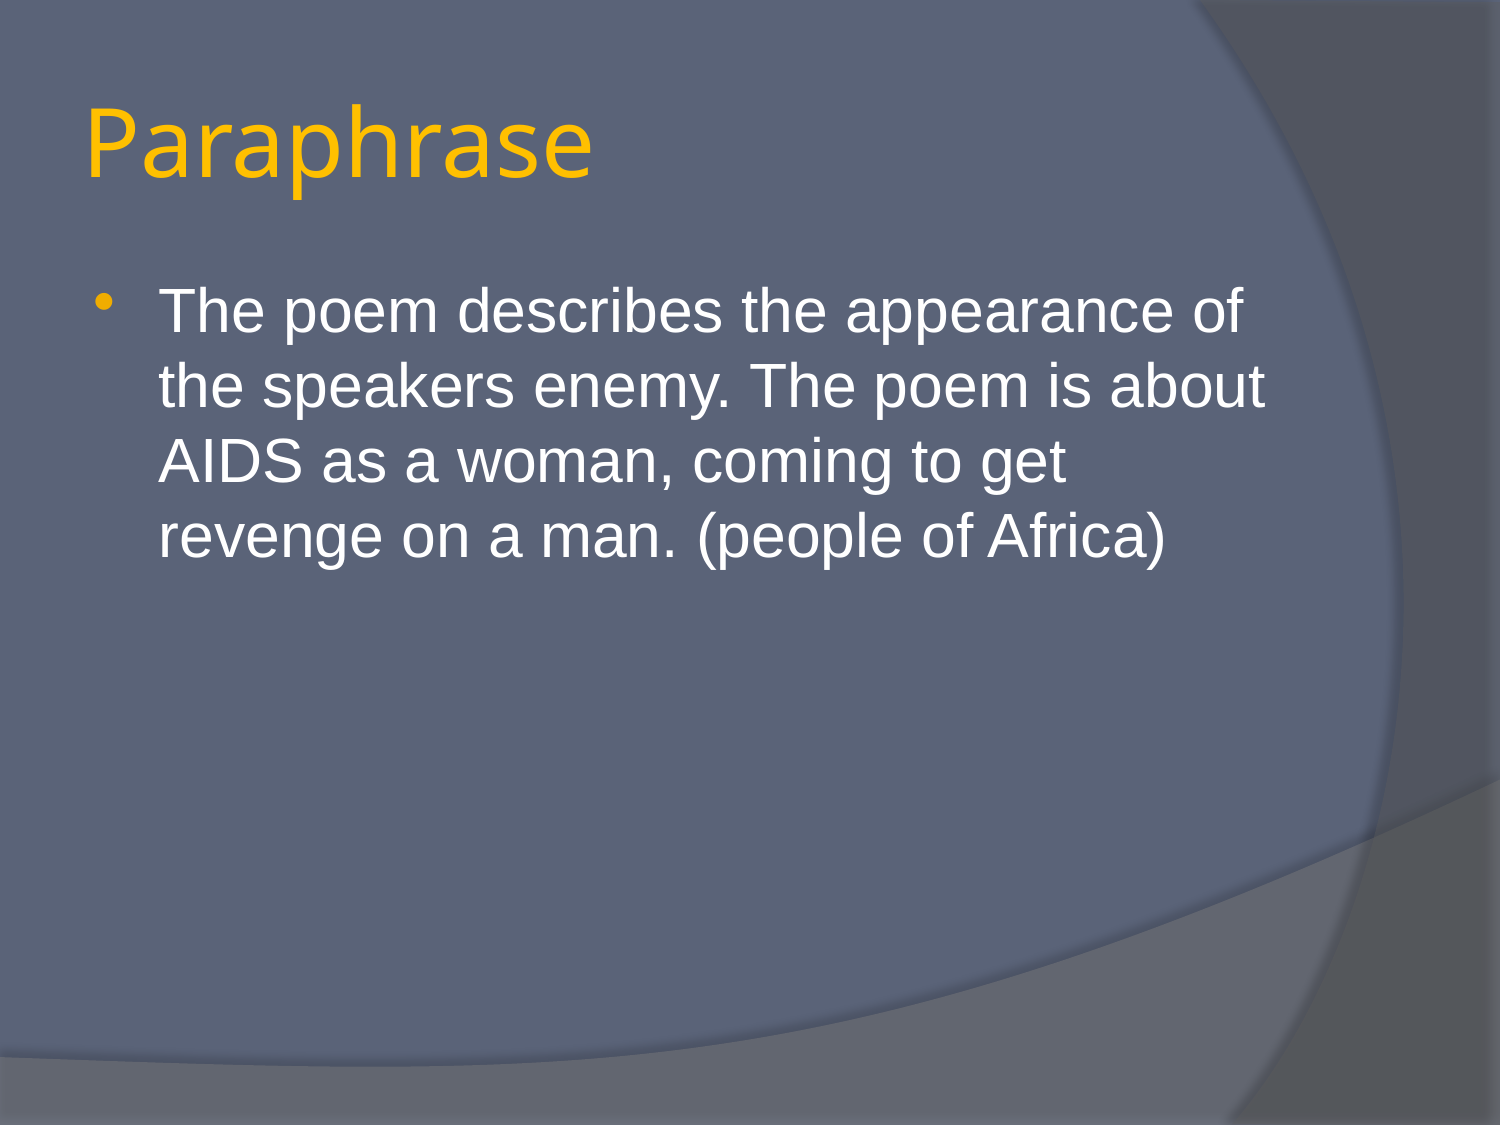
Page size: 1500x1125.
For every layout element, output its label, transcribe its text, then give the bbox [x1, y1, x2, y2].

title Paraphrase [75, 45, 1300, 233]
list The poem describes the appearance of the speakers enemy. The poem is about AIDS as a woman, coming to get revenge on a man. (people of Africa) [75, 262, 1300, 1005]
